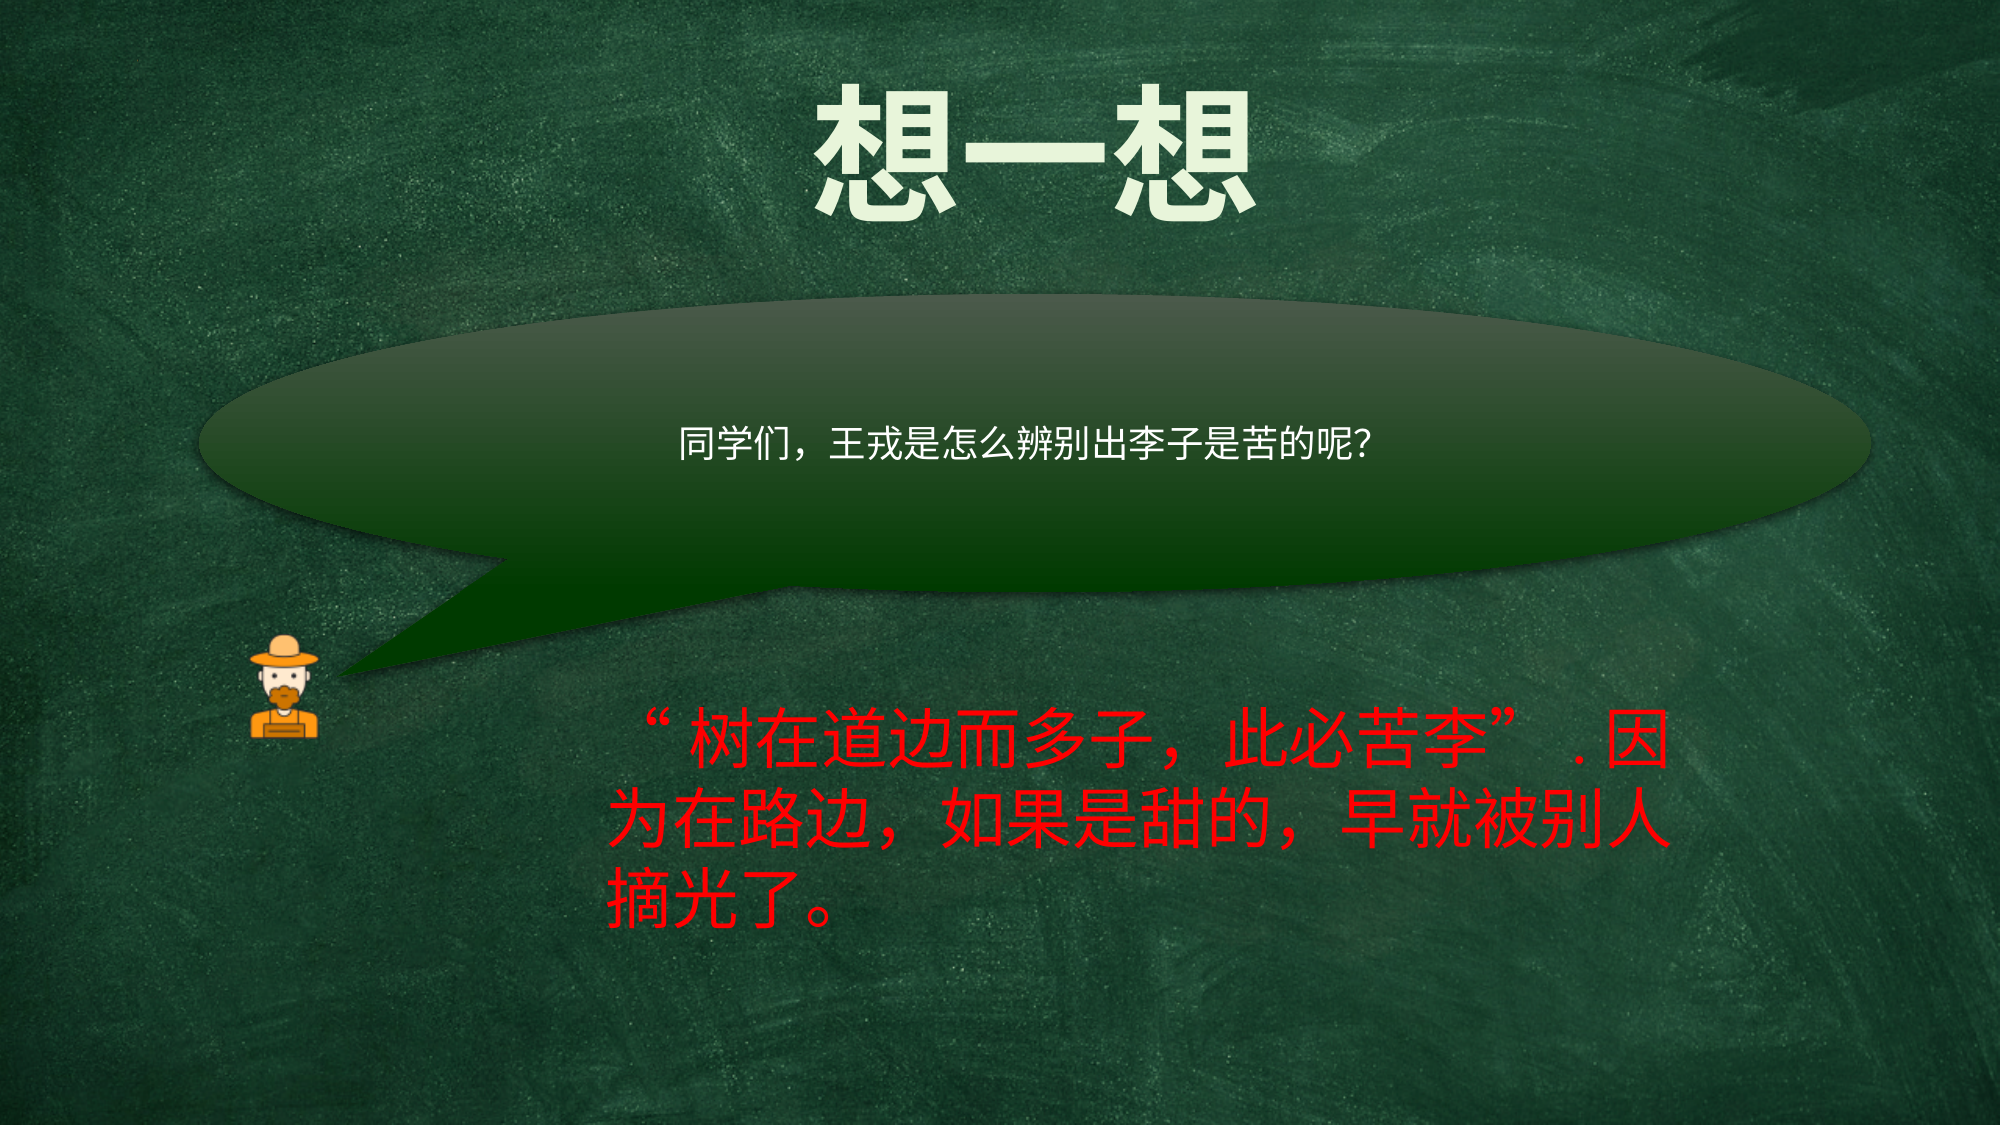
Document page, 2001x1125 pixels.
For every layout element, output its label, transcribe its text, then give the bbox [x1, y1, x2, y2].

picture [0, 0, 2000, 1125]
text_box 同学们，王戎是怎么辨别出李子是苦的呢？ [199, 293, 1872, 677]
text_box 想一想 [795, 54, 1276, 250]
text_box “树在道边而多子，此必苦李”.因为在路边，如果是甜的，早就被别人摘光了。 [590, 689, 1733, 945]
